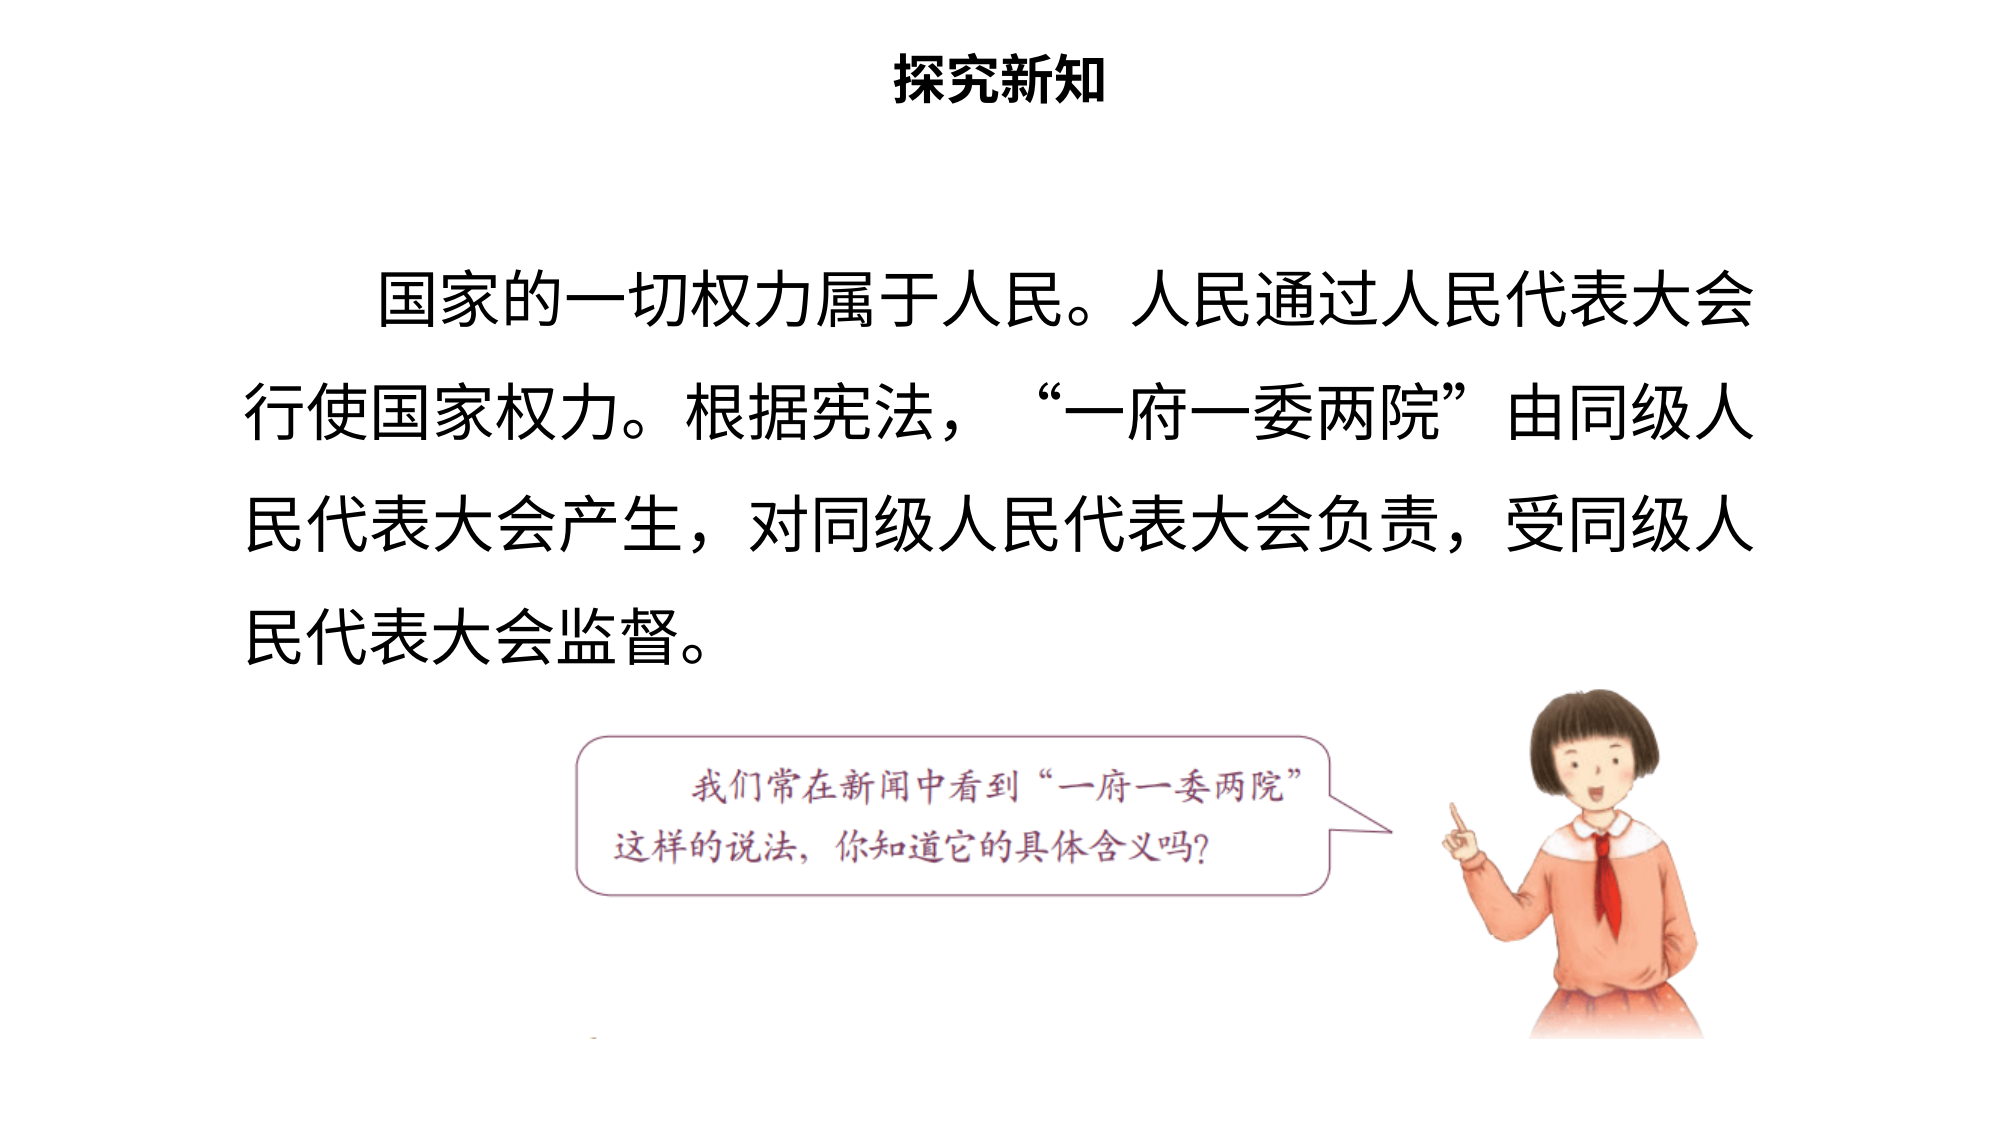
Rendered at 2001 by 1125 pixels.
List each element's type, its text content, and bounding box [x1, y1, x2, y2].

picture [542, 675, 1795, 1040]
text_box 国家的一切权力属于人民。人民通过人民代表大会行使国家权力。根据宪法，“一府一委两院”由同级人民代表大会产生，对同级人民代表大会负责，受同级人民代表大会监督。 [228, 215, 1773, 569]
title 探究新知 [193, 38, 1808, 119]
